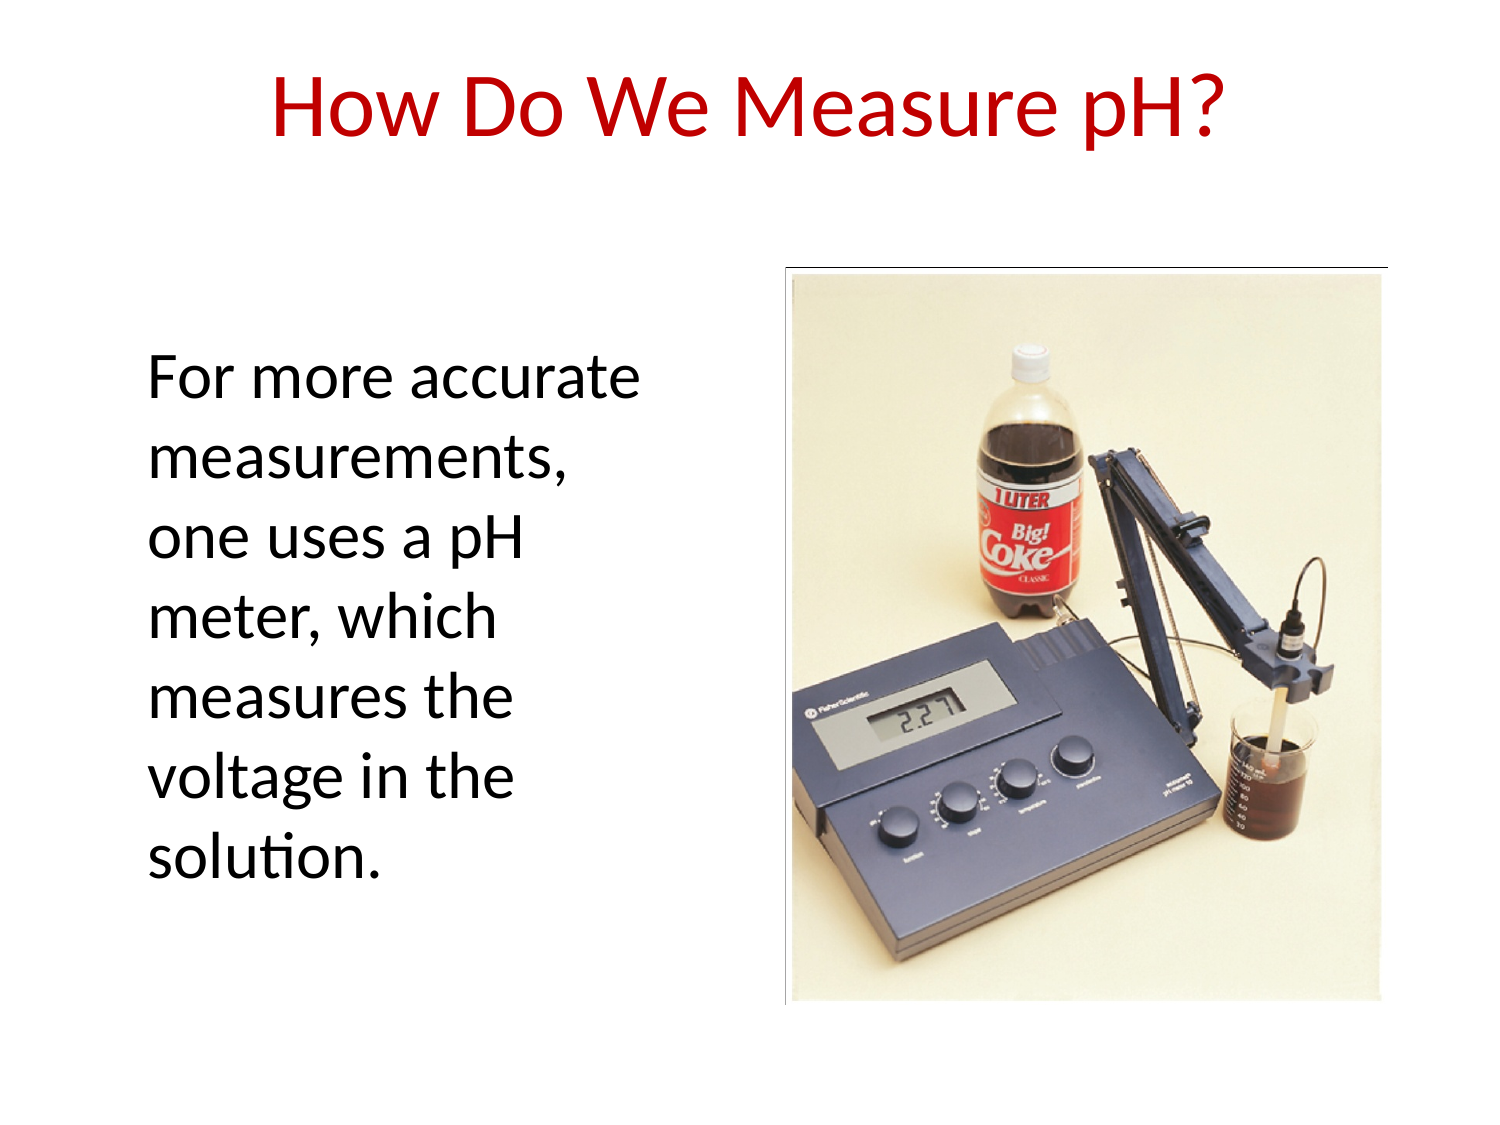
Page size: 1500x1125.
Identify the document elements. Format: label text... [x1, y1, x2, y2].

text_box How Do We Measure pH? [0, 37, 1500, 225]
text_box For more accurate measurements, one uses a pH meter, which measures the voltage in the solution. [76, 324, 702, 1000]
picture [785, 266, 1389, 1005]
